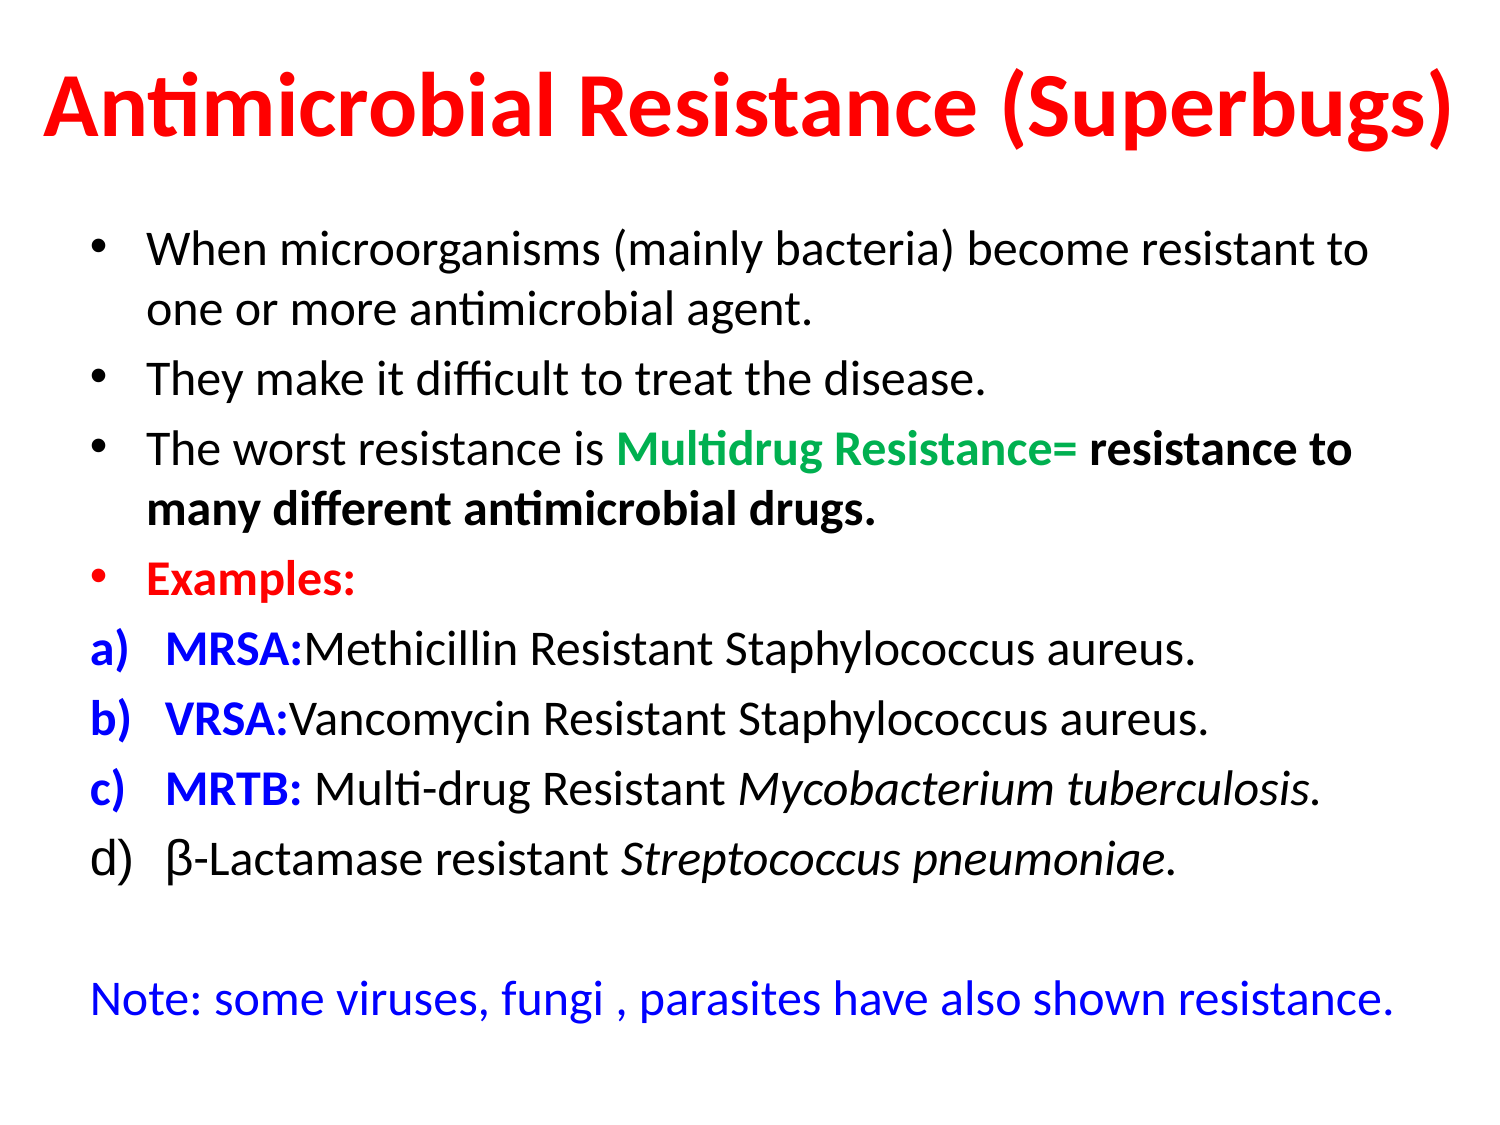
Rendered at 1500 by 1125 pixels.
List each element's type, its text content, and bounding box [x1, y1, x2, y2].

title Antimicrobial Resistance (Superbugs) [0, 37, 1500, 250]
list When microorganisms (mainly bacteria) become resistant to one or more antimicrobial agent. They make it difficult to treat the disease. The worst resistance is Multidrug Resistance= resistance to many different antimicrobial drugs. Examples: MRSA:Methicillin Resistant Staphylococcus aureus. VRSA:Vancomycin Resistant Staphylococcus aureus. MRTB: Multi-drug Resistant Mycobacterium tuberculosis. β-Lactamase resistant Streptococcus pneumoniae. Note: some viruses, fungi , parasites have also shown resistance. [75, 208, 1425, 1083]
